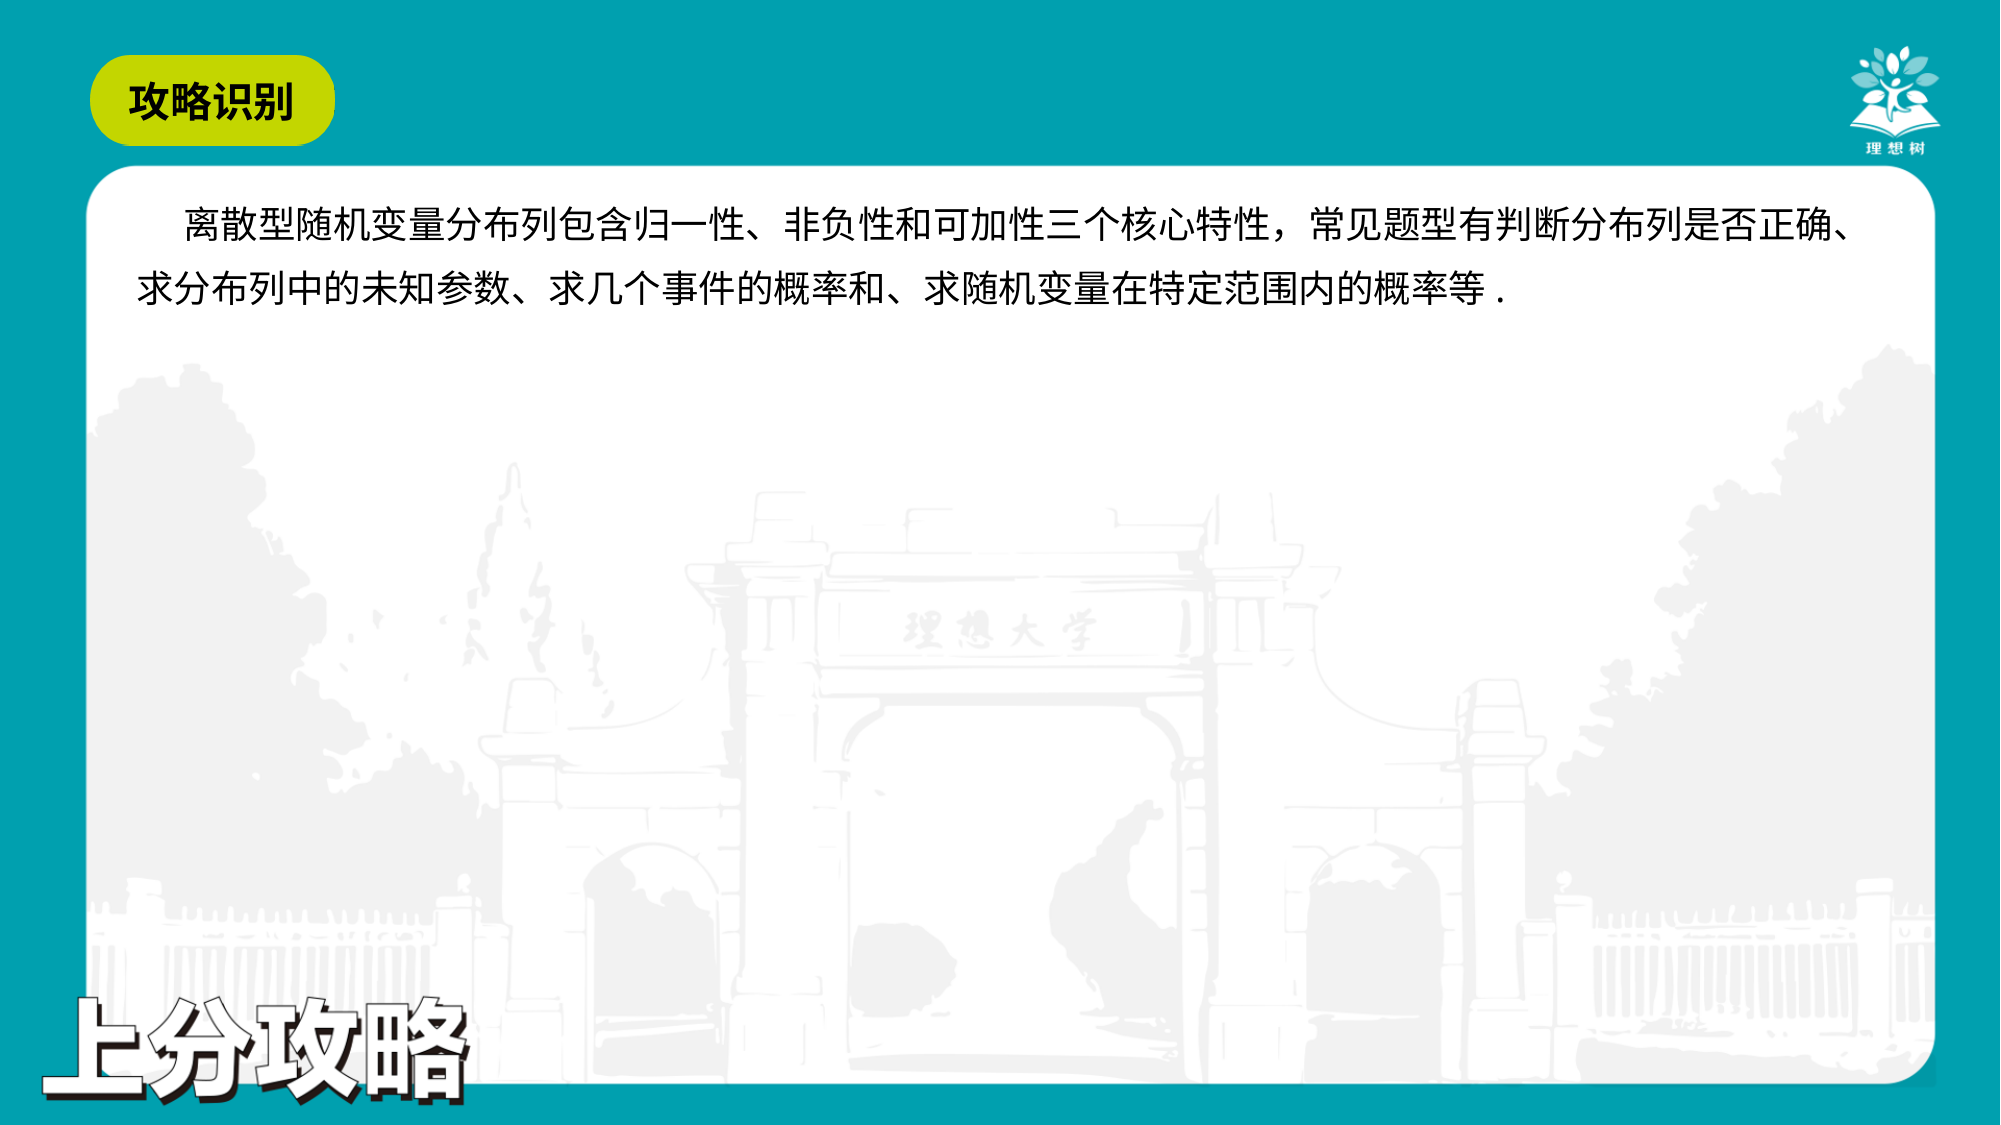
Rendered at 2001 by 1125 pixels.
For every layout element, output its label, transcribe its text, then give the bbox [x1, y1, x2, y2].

text_box 离散型随机变量分布列包含归一性、非负性和可加性三个核心特性，常见题型有判断分布列是否正确、 求分布列中的未知参数、求几个事件的概率和、求随机变量在特定范围内的概率等. [136, 176, 1865, 304]
picture [0, 0, 2000, 1125]
